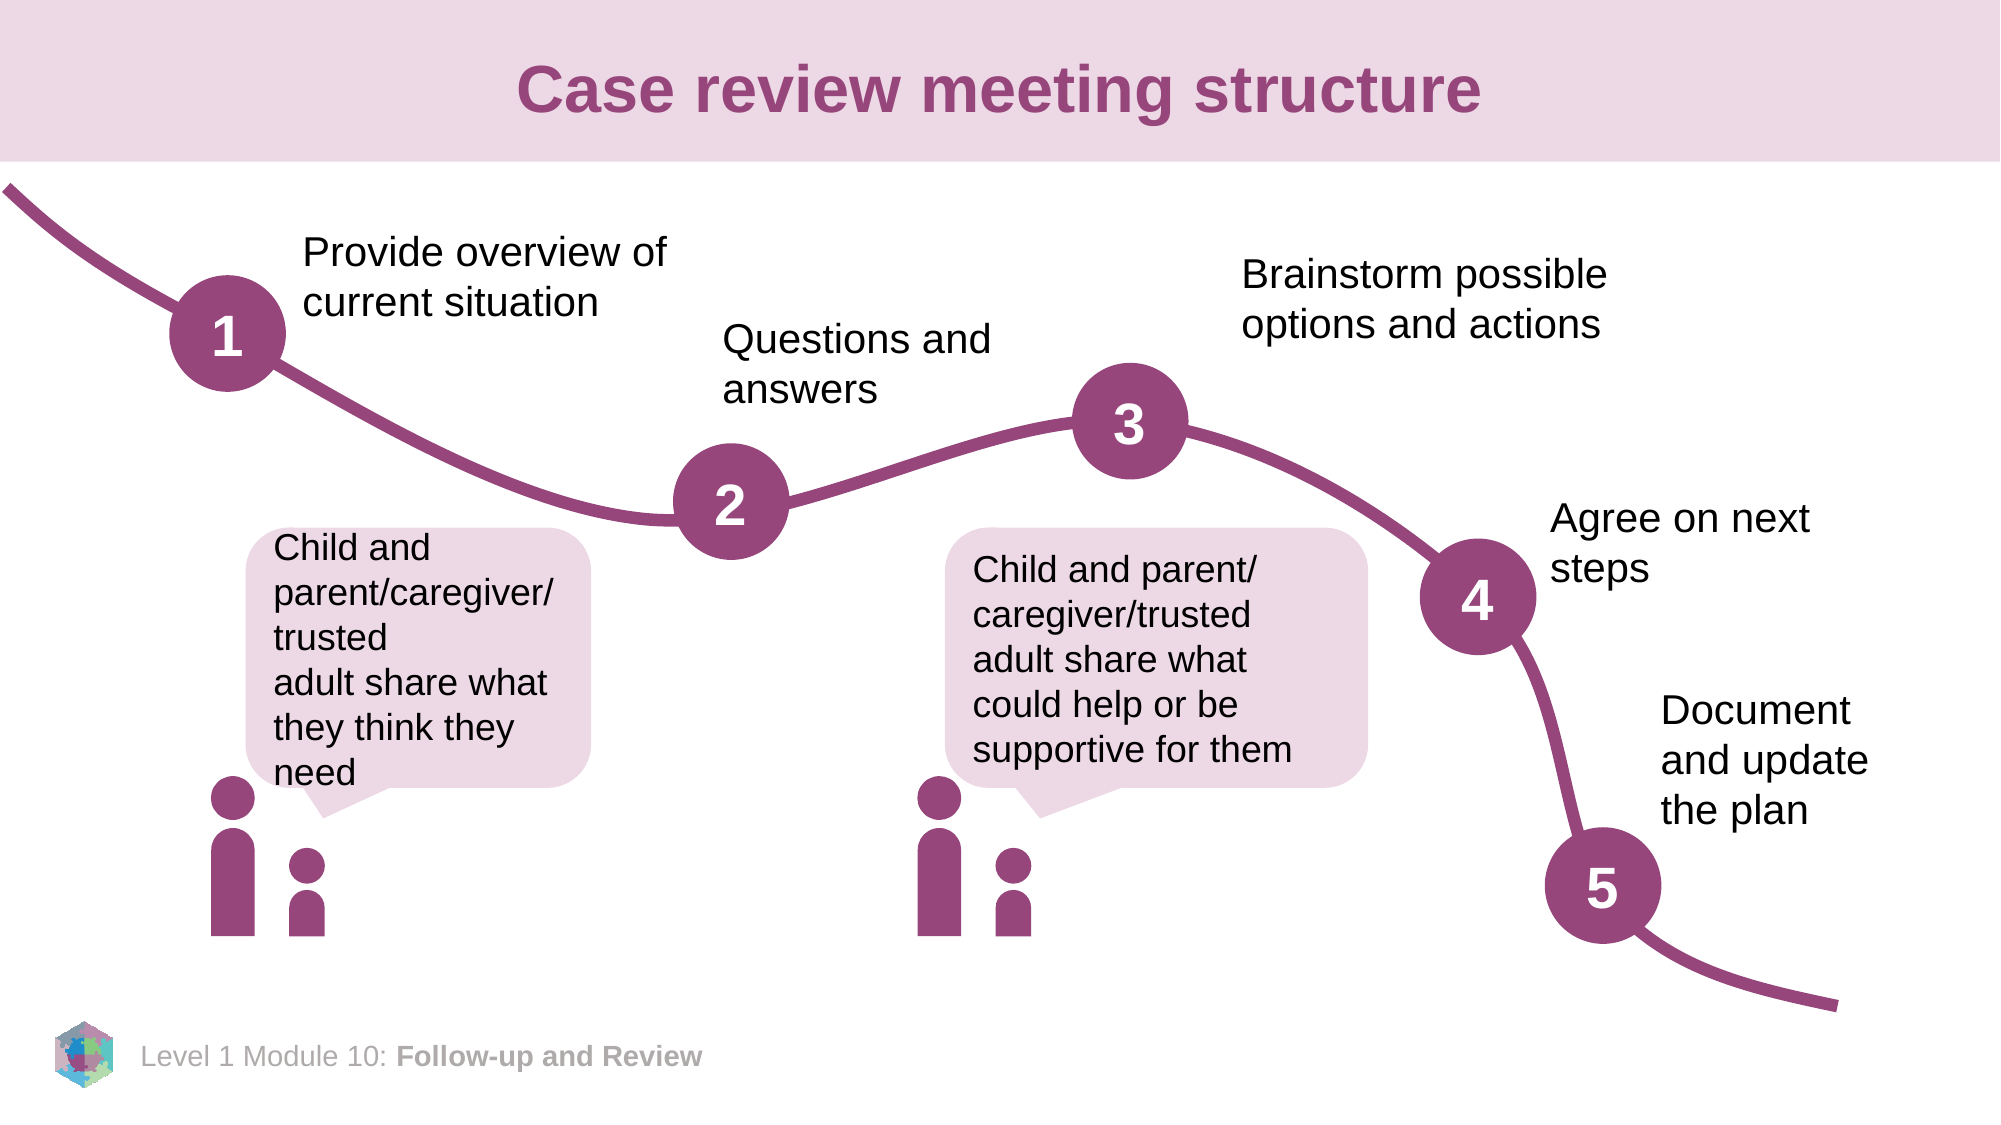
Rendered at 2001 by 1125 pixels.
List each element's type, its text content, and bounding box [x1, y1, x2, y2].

text_box 5 [1543, 826, 1663, 945]
text_box 3 [1070, 361, 1190, 481]
text_box [782, 422, 1579, 875]
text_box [210, 776, 325, 937]
text_box Agree on next steps [1535, 483, 1913, 598]
text_box Child and parent/caregiver/trusted adult share what they think they need [244, 526, 593, 819]
title Case review meeting structure [137, 19, 1863, 163]
text_box [5, 186, 207, 308]
text_box Child and parent/ caregiver/trusted adult share what could help or be supportive for them [943, 526, 1370, 820]
text_box 4 [1418, 537, 1538, 657]
text_box [1640, 922, 1838, 1008]
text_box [917, 776, 1032, 937]
text_box Questions and answers [707, 304, 1085, 420]
text_box [283, 311, 287, 323]
text_box 1 [168, 274, 287, 393]
text_box Brainstorm possible options and actions [1226, 239, 1715, 354]
text_box 2 [671, 442, 791, 561]
text_box Provide overview of current situation [287, 217, 717, 332]
text_box Document and update the plan [1645, 675, 1926, 840]
text_box [278, 332, 675, 522]
picture [55, 1021, 113, 1088]
